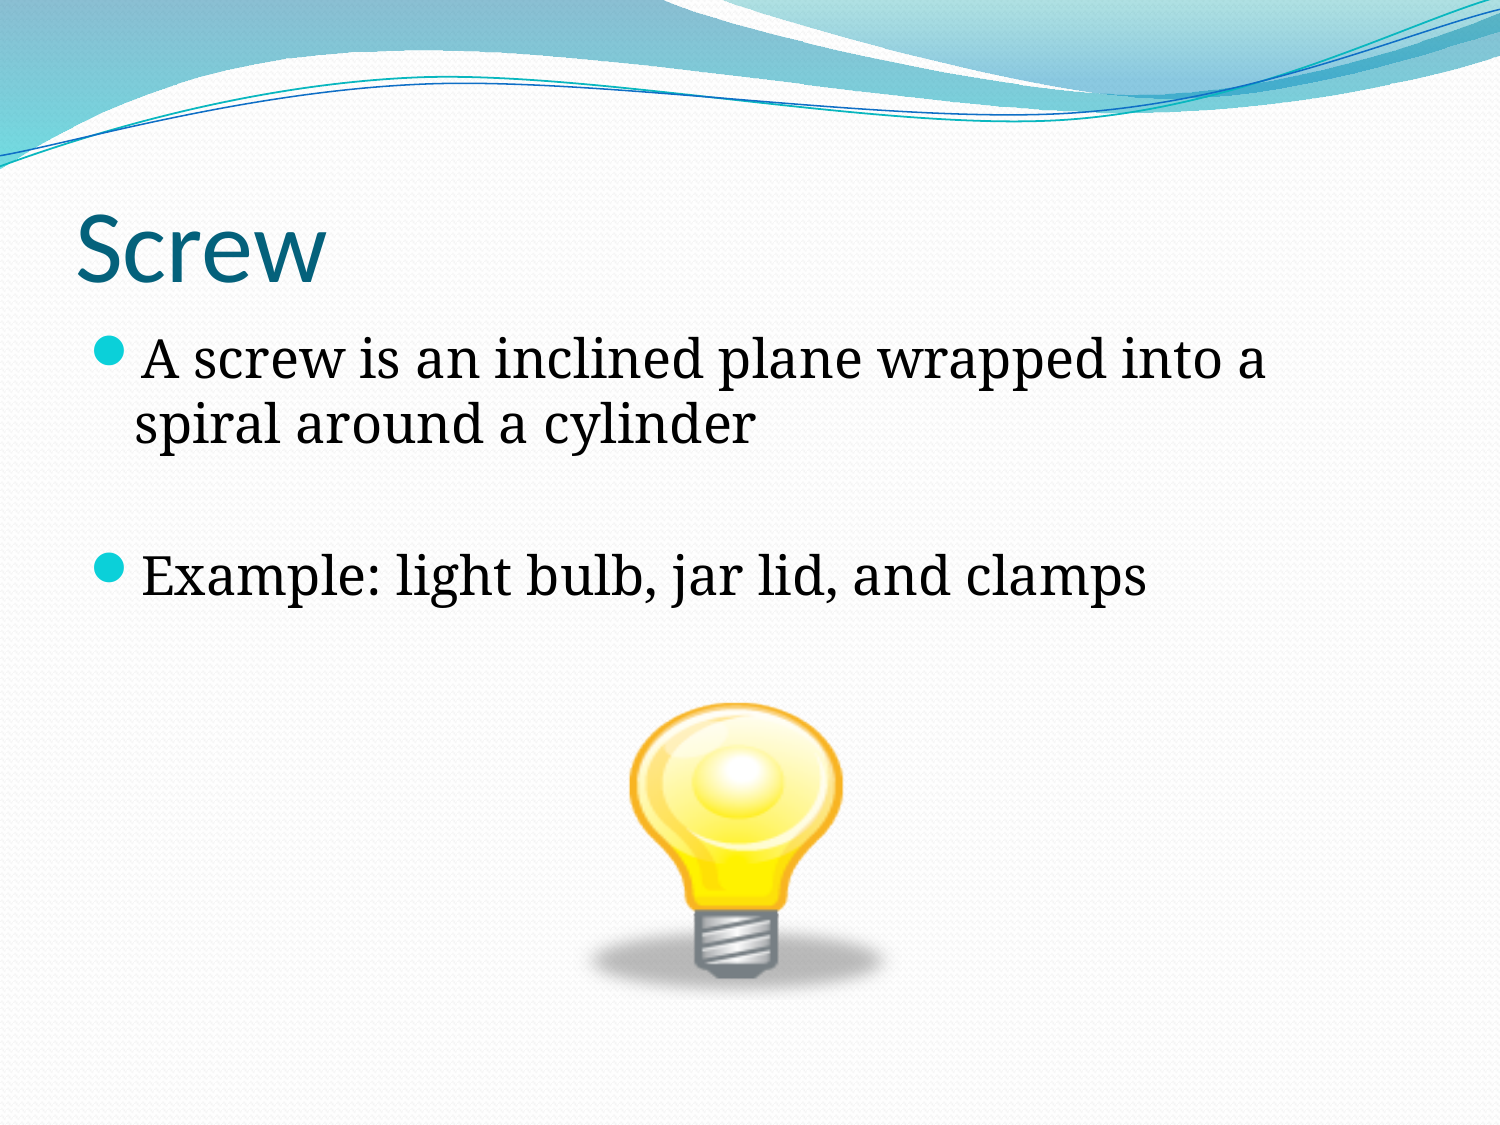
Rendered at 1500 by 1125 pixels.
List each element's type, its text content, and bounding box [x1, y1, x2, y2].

list A screw is an inclined plane wrapped into a spiral around a cylinder Example: light bulb, jar lid, and clamps [75, 317, 1425, 1038]
title Screw [75, 115, 1425, 303]
picture [549, 699, 926, 1001]
